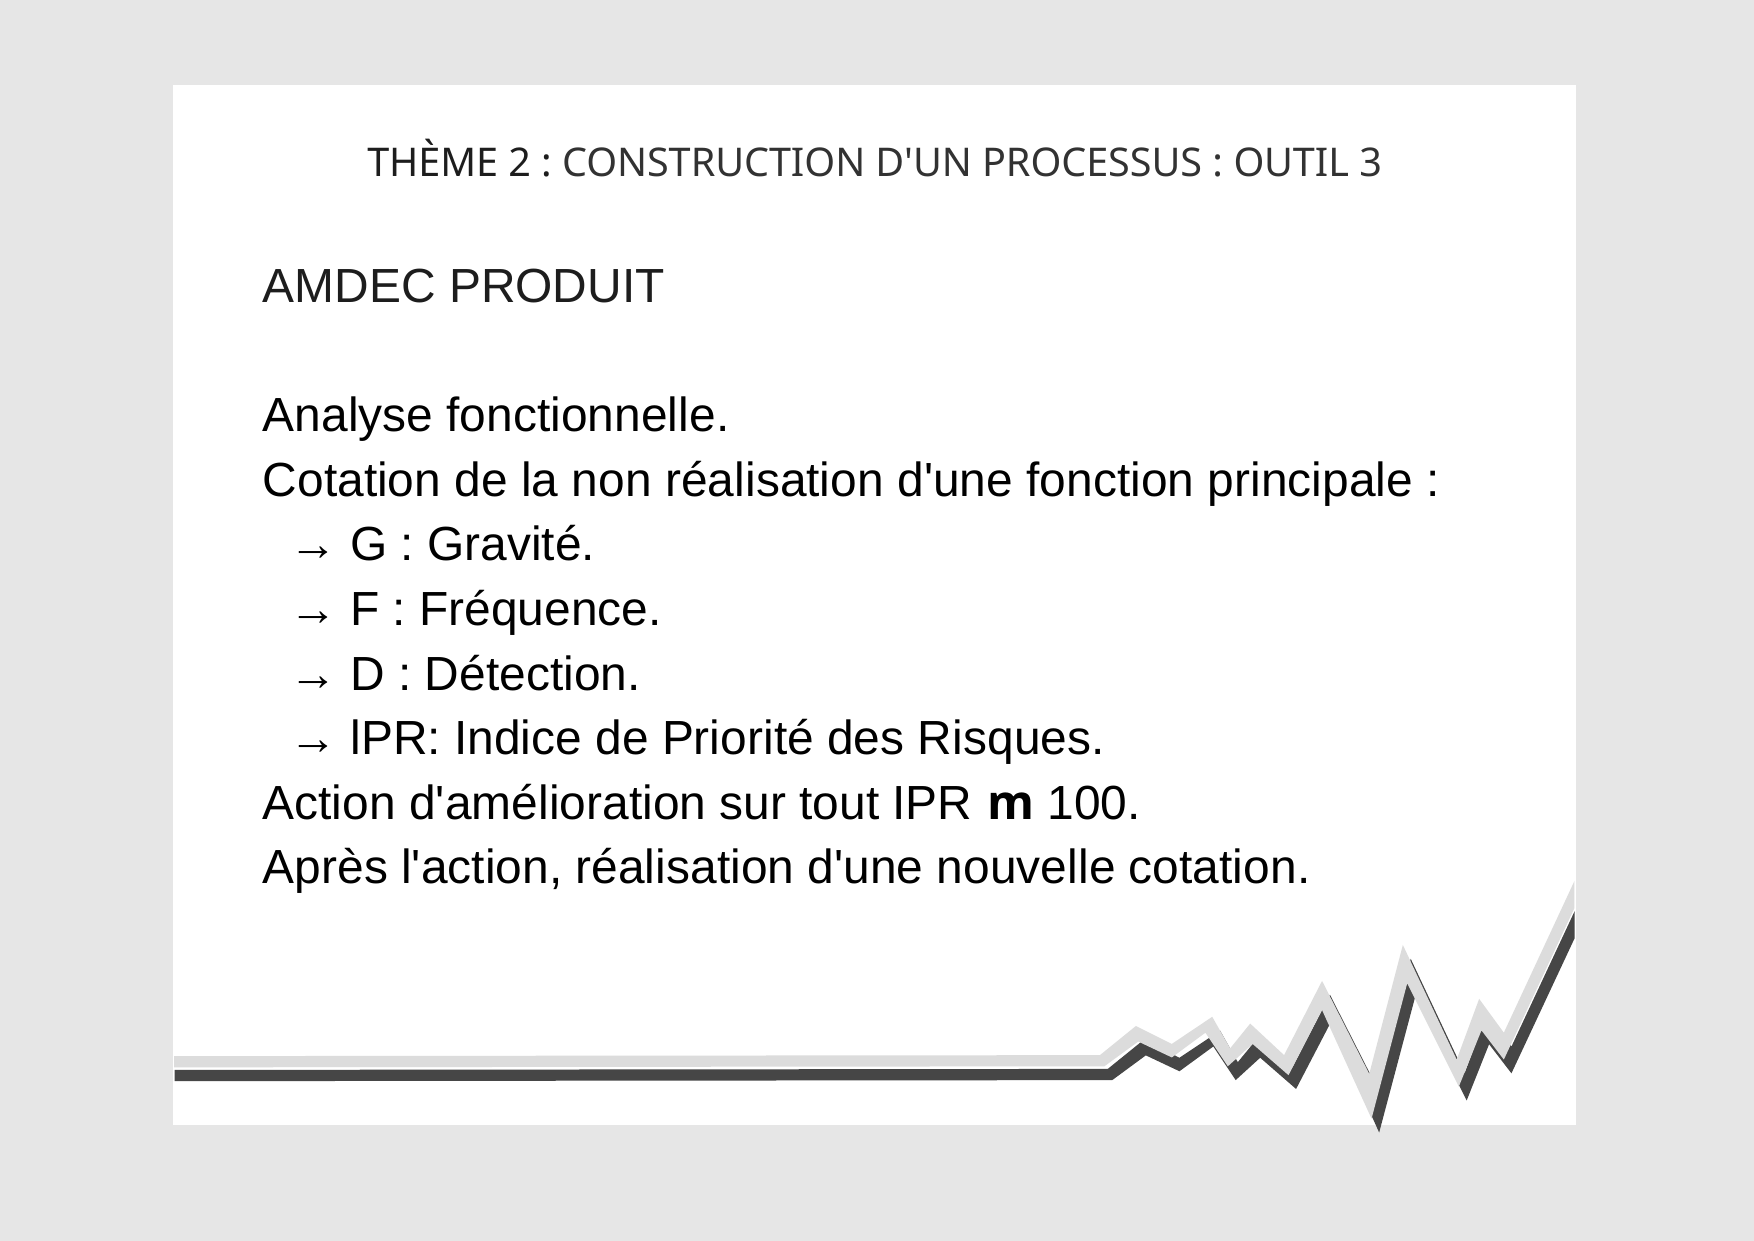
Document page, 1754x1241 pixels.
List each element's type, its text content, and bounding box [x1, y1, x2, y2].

text_box [173, 85, 1575, 1124]
text_box [174, 1013, 1329, 1089]
text_box [1372, 985, 1415, 1133]
text_box [174, 880, 1575, 1119]
text_box AMDEC PRODUIT Analyse fonctionnelle. Cotation de la non réalisation d'une fonction principale : → G : Gravité. → F : Fréquence. → D : Détection. → lPR: Indice de Priorité des Risques. Action d'amélioration sur tout IPR m 100. Après l'action, réalisation d'une nouvelle cotation. [262, 254, 1515, 959]
text_box THÈME 2 : CONSTRUCTION D'UN PROCESSUS : OUTIL 3 [175, 129, 1574, 185]
text_box [1459, 911, 1575, 1101]
